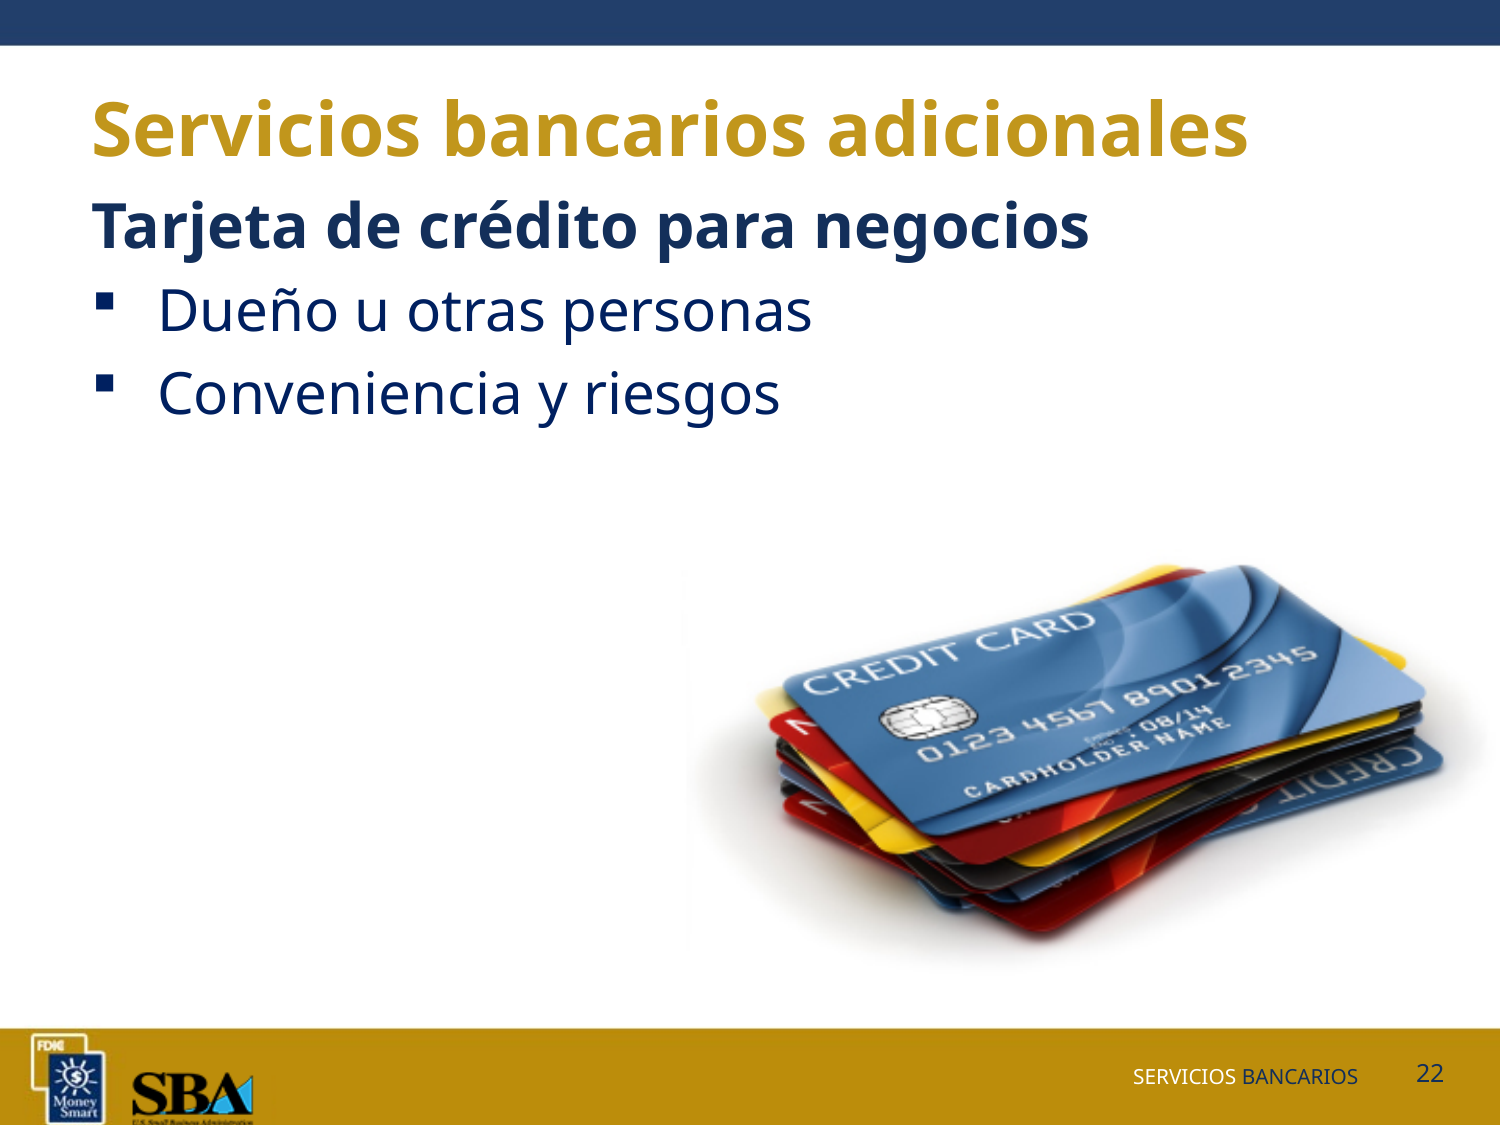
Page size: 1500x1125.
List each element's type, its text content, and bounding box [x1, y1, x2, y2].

list Tarjeta de crédito para negocios Dueño u otras personas Conveniencia y riesgos [91, 185, 1442, 886]
title Servicios bancarios adicionales [91, 81, 1442, 182]
picture [0, 0, 1500, 1125]
